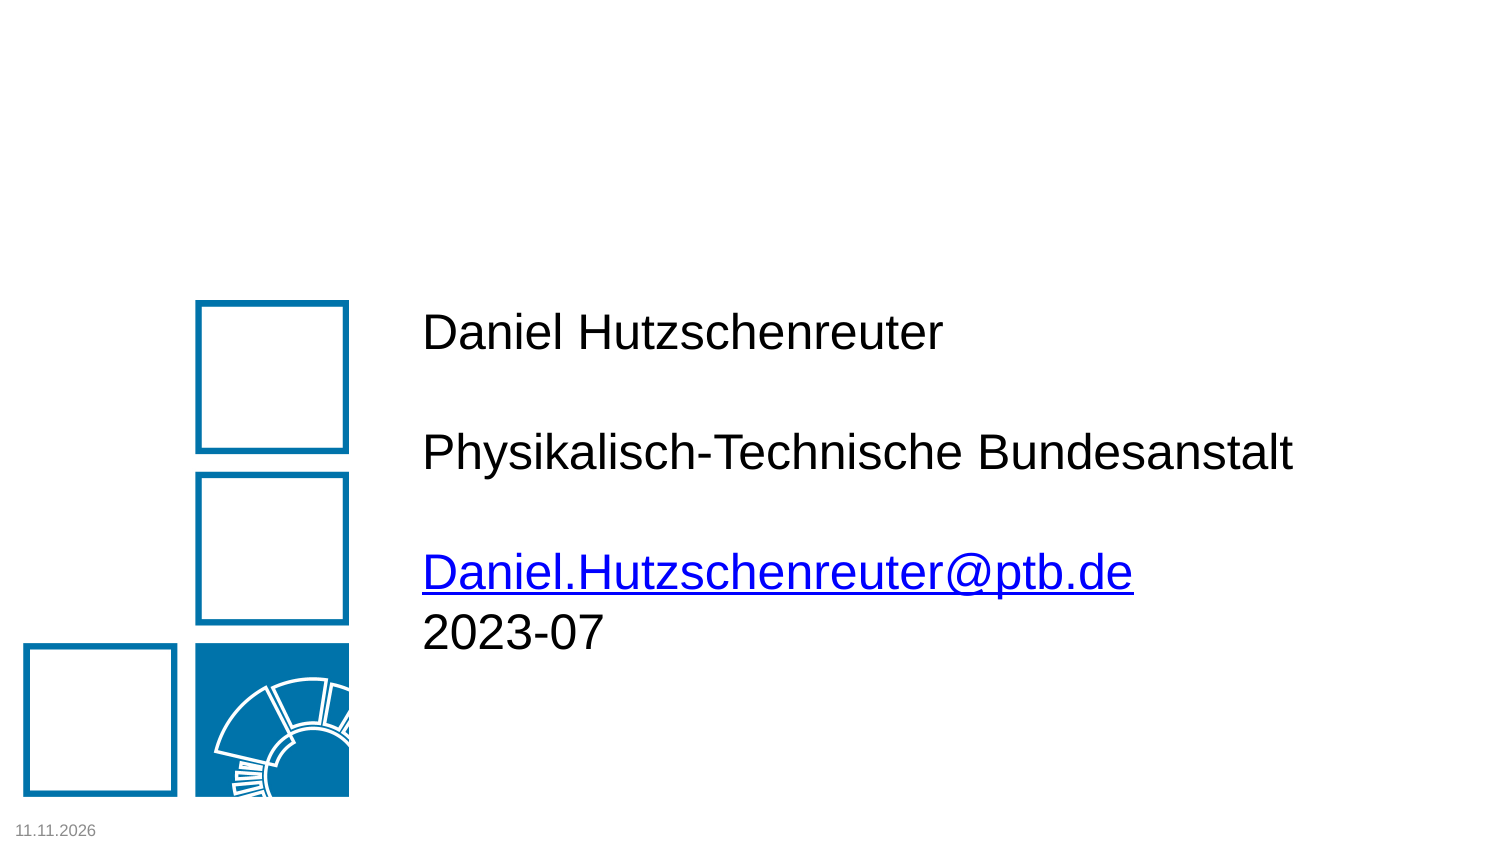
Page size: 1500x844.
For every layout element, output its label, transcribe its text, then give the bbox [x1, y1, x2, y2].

picture [202, 307, 342, 447]
picture [272, 678, 327, 728]
picture [323, 683, 349, 731]
picture [215, 687, 349, 797]
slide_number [0, 815, 650, 844]
picture [31, 650, 170, 790]
picture [242, 791, 265, 797]
picture [233, 762, 263, 797]
picture [202, 479, 342, 619]
text_box Daniel Hutzschenreuter Physikalisch-Technische Bundesanstalt Daniel.Hutzschenreuter@ptb.de 2023-07 [407, 291, 1353, 667]
picture [23, 300, 349, 797]
picture [342, 722, 349, 738]
